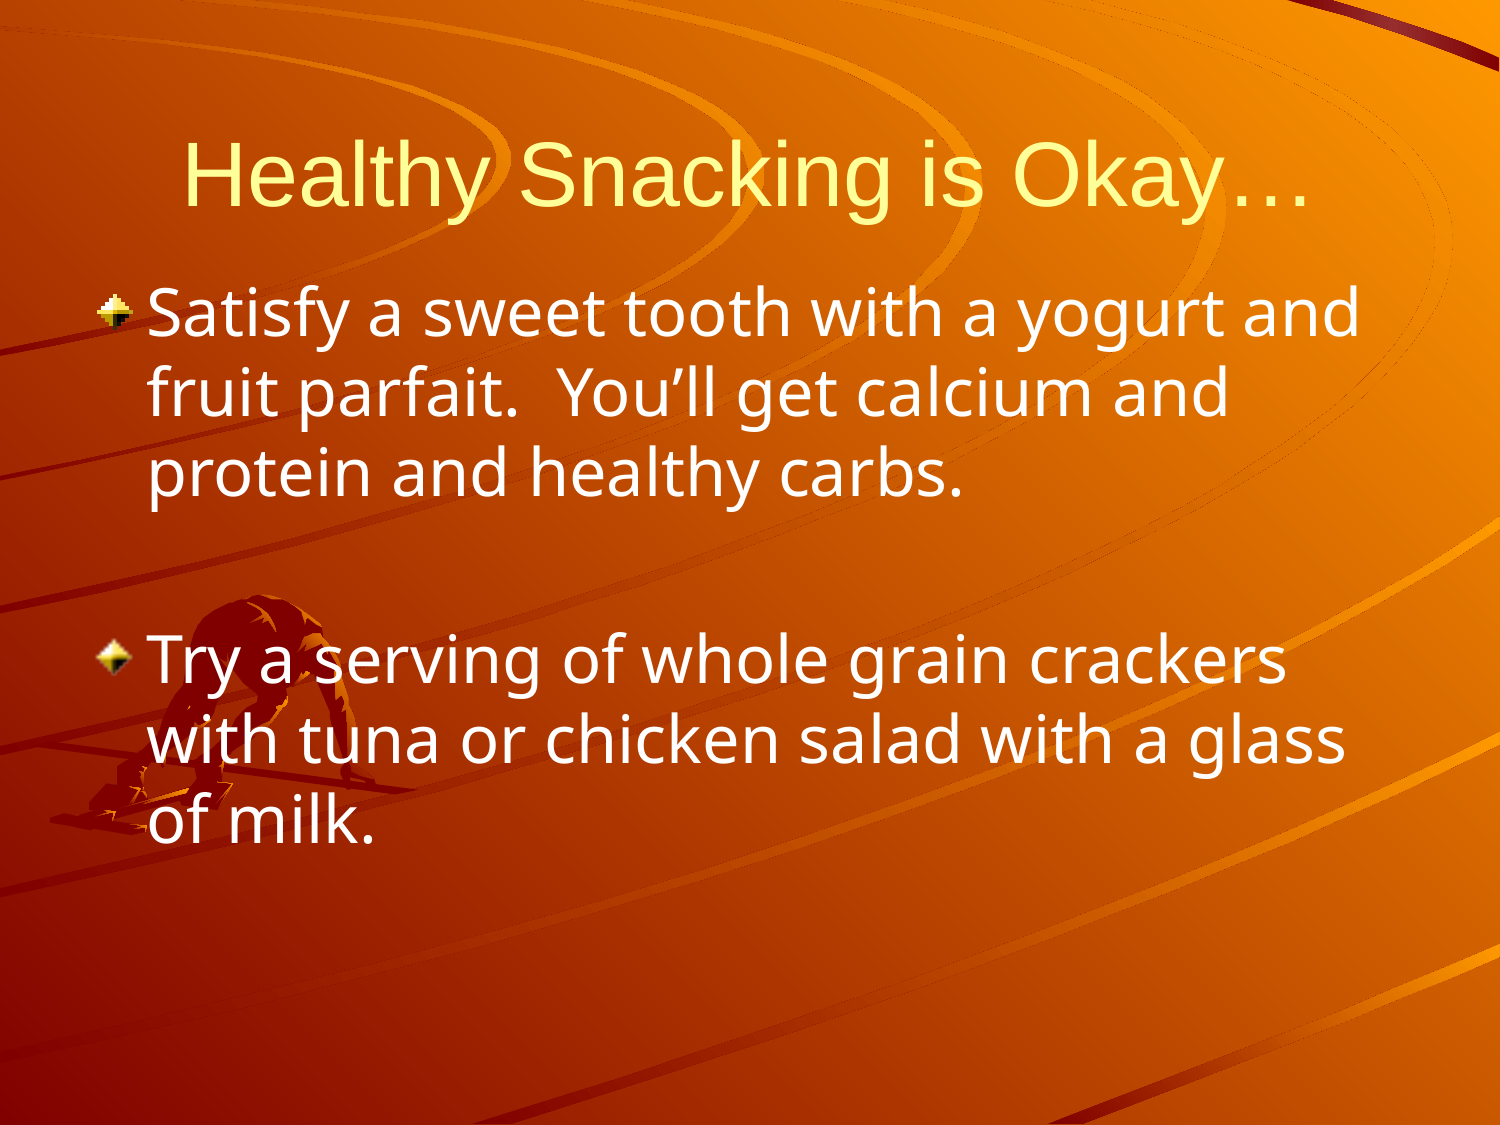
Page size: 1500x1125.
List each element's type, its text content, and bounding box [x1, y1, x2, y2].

title Healthy Snacking is Okay… [74, 25, 1426, 233]
picture [90, 286, 137, 334]
list Satisfy a sweet tooth with a yogurt and fruit parfait. You’ll get calcium and protein and healthy carbs. Try a serving of whole grain crackers with tuna or chicken salad with a glass of milk. [74, 262, 1426, 1006]
picture [90, 633, 137, 680]
